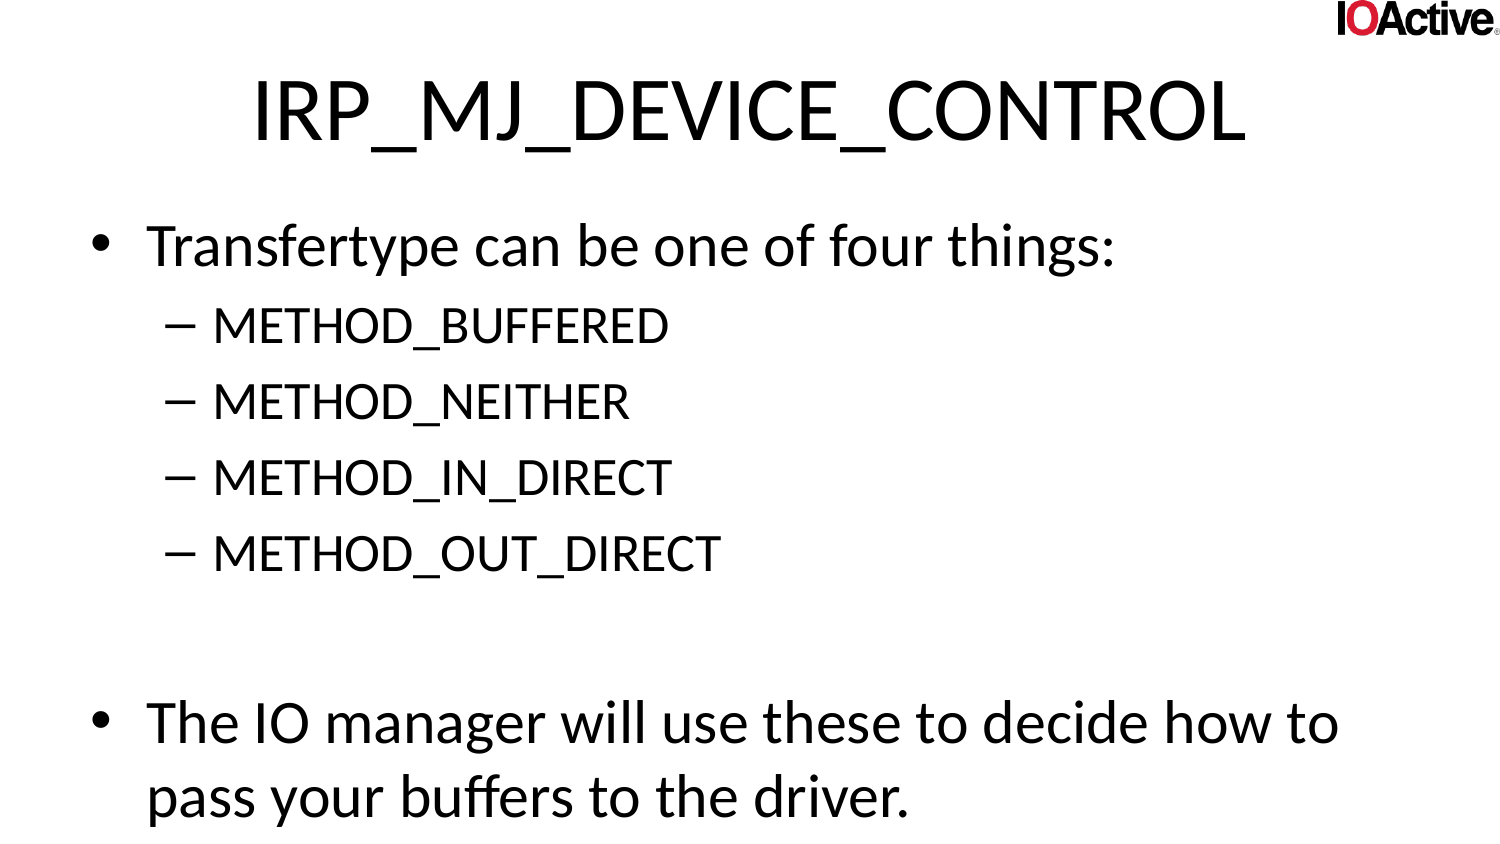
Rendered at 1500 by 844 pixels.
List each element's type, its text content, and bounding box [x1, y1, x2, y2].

list Transfertype can be one of four things: METHOD_BUFFERED METHOD_NEITHER METHOD_IN_DIRECT METHOD_OUT_DIRECT The IO manager will use these to decide how to pass your buffers to the driver. [75, 196, 1425, 844]
title IRP_MJ_DEVICE_CONTROL [75, 33, 1425, 175]
picture [1337, 0, 1500, 36]
